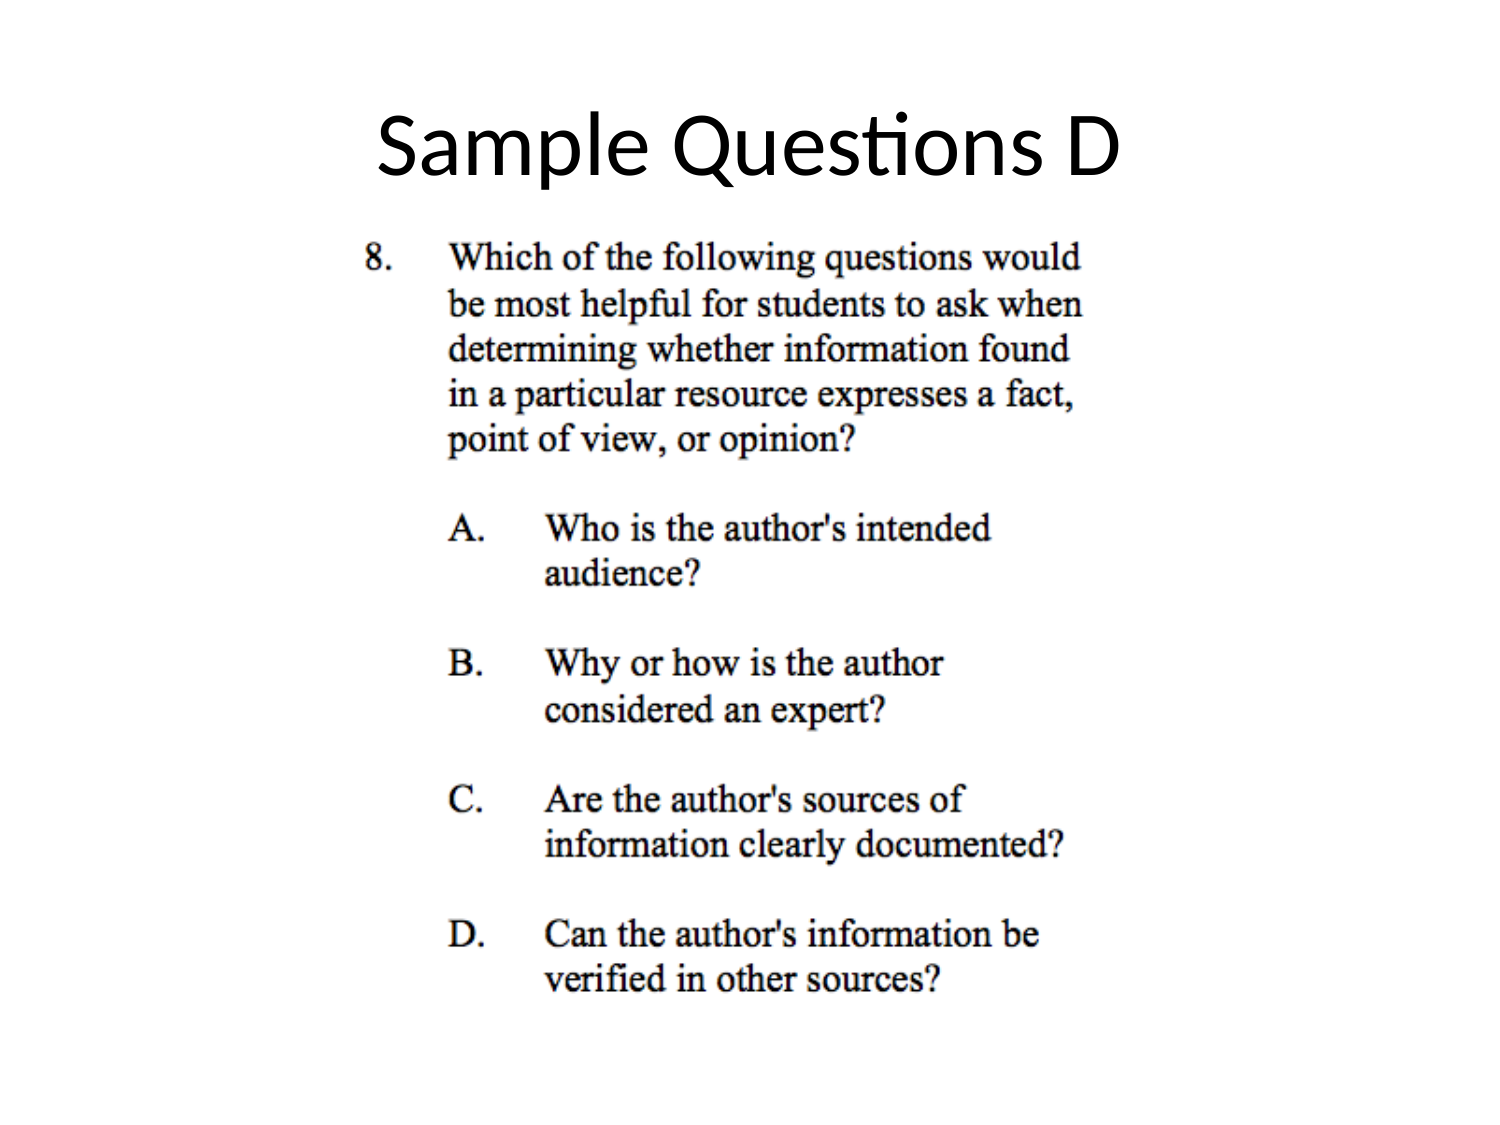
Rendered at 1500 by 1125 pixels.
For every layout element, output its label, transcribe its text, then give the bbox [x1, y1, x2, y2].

title Sample Questions D [75, 45, 1425, 233]
picture [213, 129, 1255, 1091]
